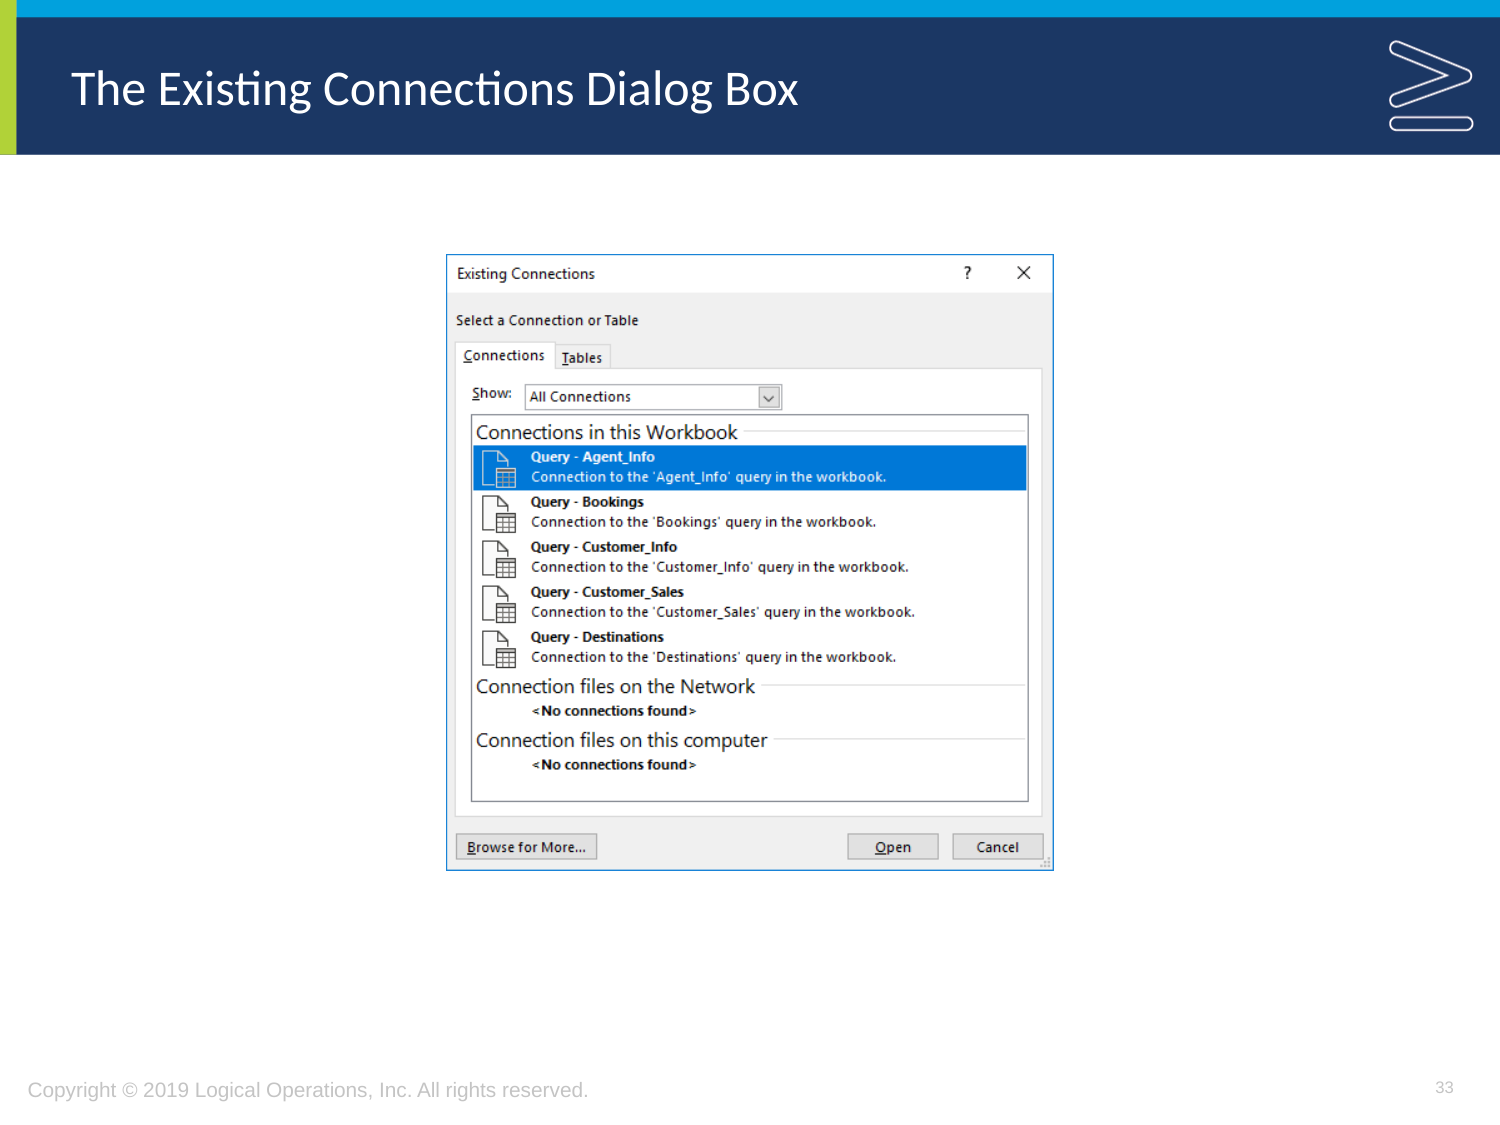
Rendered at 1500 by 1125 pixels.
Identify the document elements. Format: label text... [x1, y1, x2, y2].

picture [1350, 18, 1500, 155]
picture [0, 0, 56, 155]
slide_number 33 [1118, 1057, 1469, 1118]
picture [445, 254, 1054, 871]
title The Existing Connections Dialog Box [56, 16, 1350, 155]
